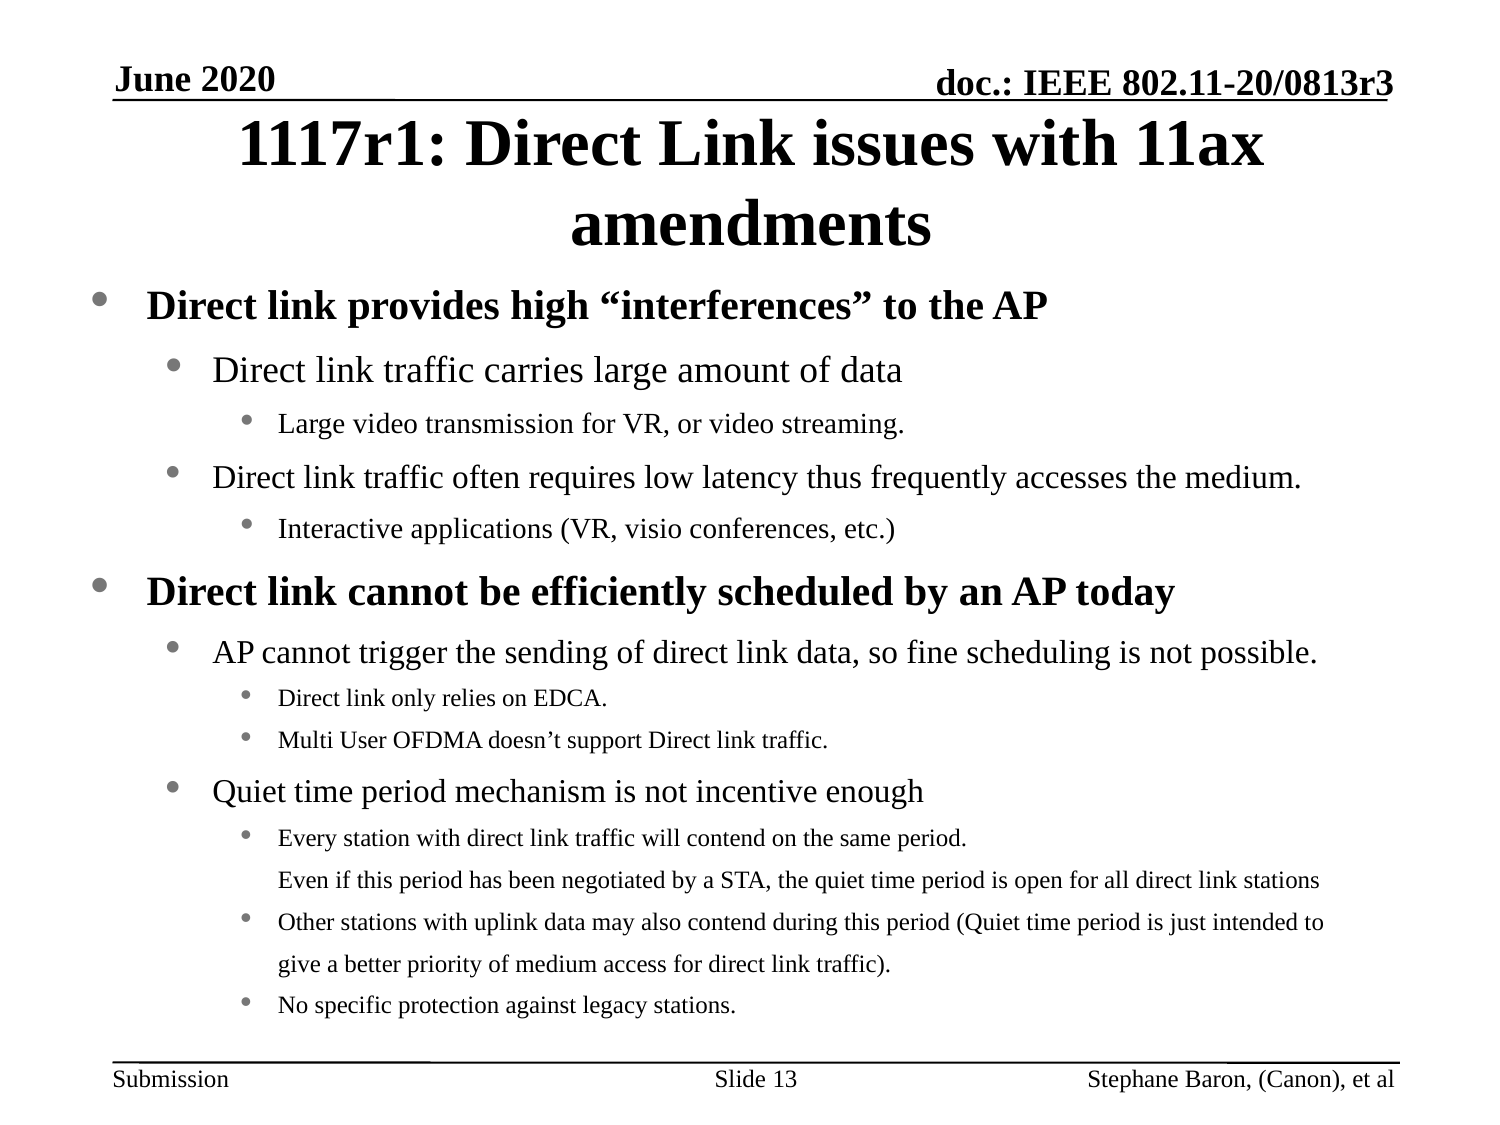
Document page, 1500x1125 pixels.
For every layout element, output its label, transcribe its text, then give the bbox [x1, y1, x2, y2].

slide_number Slide 13 [712, 1061, 800, 1123]
footer Stephane Baron, (Canon), et al [878, 1061, 1402, 1093]
text_box Direct link provides high “interferences” to the AP Direct link traffic carries large amount of data Large video transmission for VR, or video streaming. Direct link traffic often requires low latency thus frequently accesses the medium. Interactive applications (VR, visio conferences, etc.) Direct link cannot be efficiently scheduled by an AP today AP cannot trigger the sending of direct link data, so fine scheduling is not possible. Direct link only relies on EDCA. Multi User OFDMA doesn’t support Direct link traffic. Quiet time period mechanism is not incentive enough Every station with direct link traffic will contend on the same period. Even if this period has been negotiated by a STA, the quiet time period is open for all direct link stations Other stations with uplink data may also contend during this period (Quiet time period is just intended to give a better priority of medium access for direct link traffic). No specific protection against legacy stations. [75, 249, 1351, 1038]
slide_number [114, 54, 423, 91]
title 1117r1: Direct Link issues with 11ax amendments [114, 91, 1390, 267]
